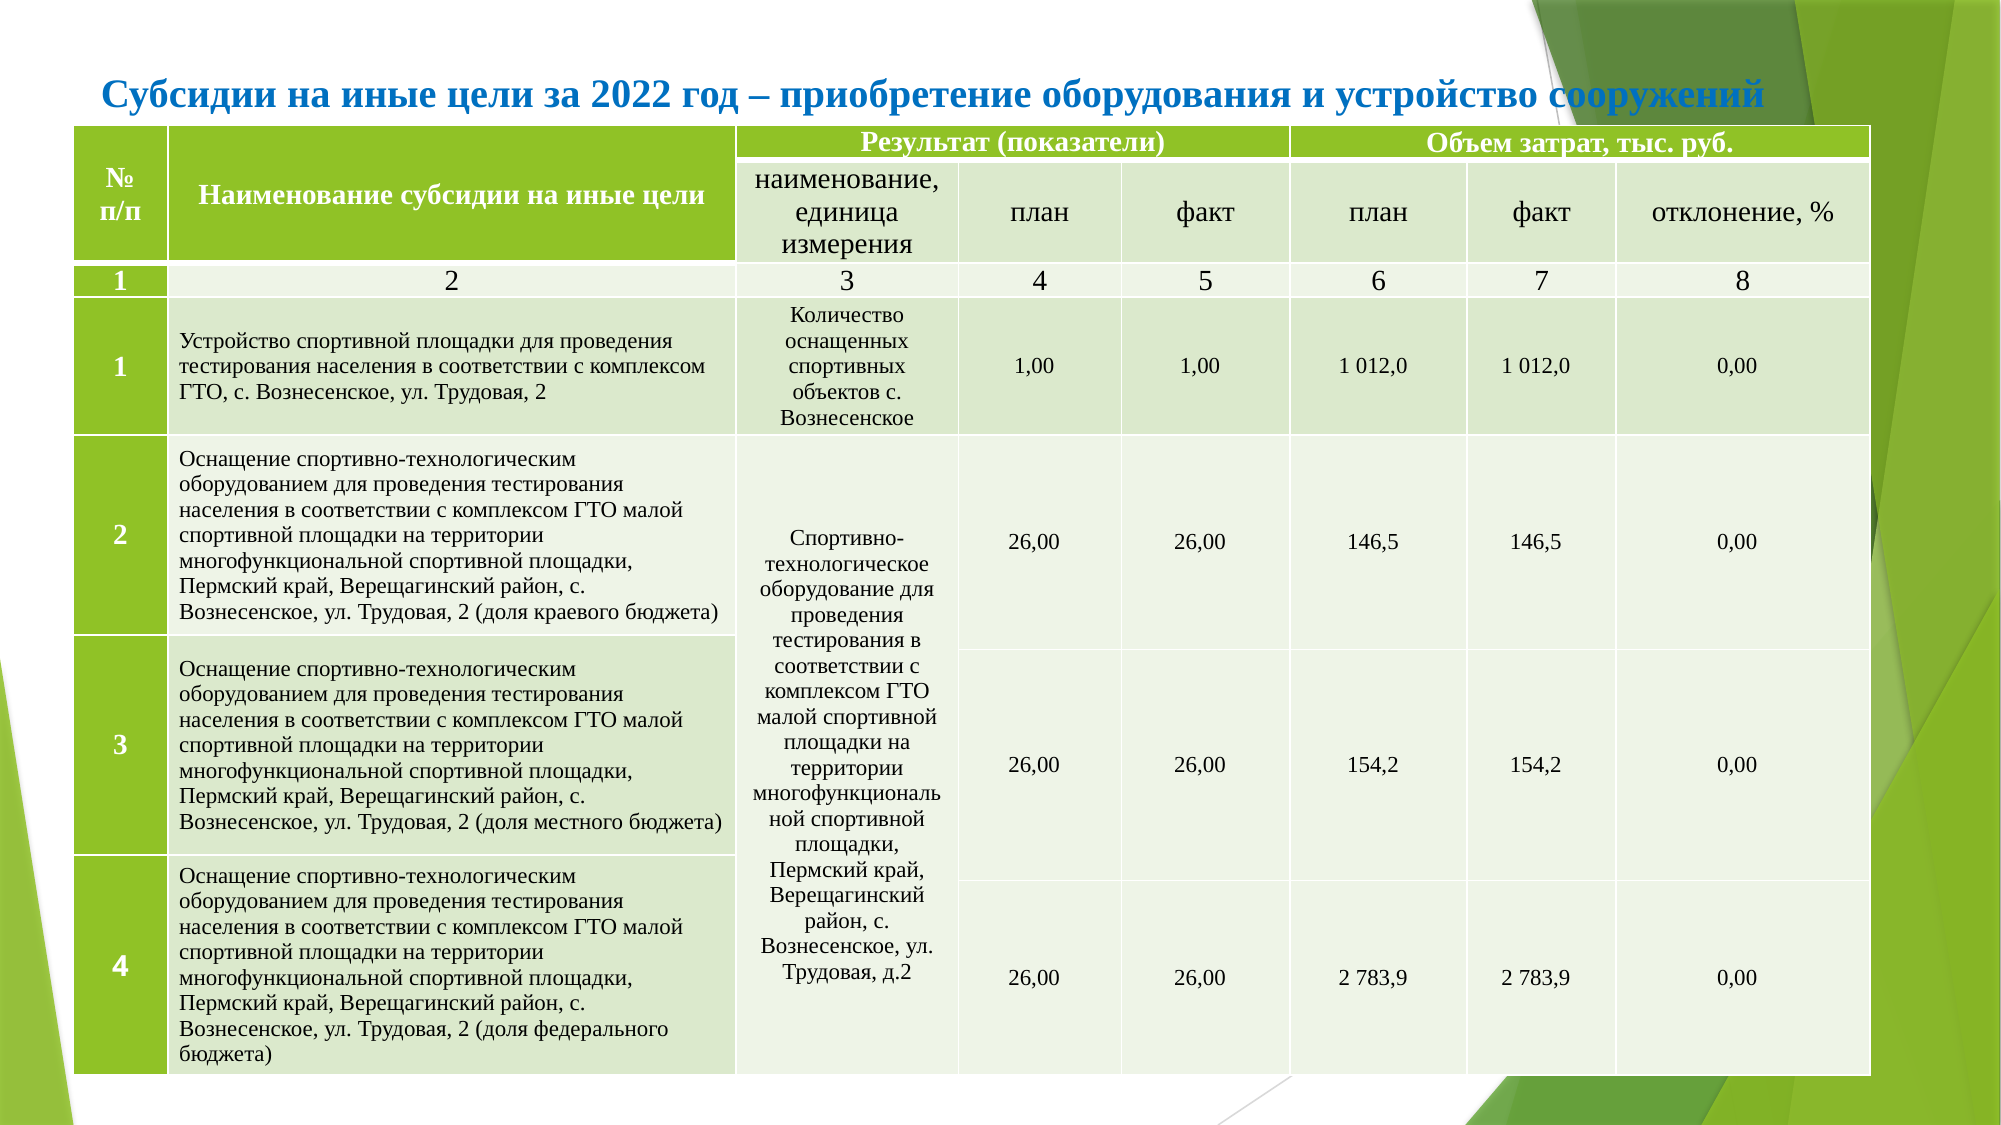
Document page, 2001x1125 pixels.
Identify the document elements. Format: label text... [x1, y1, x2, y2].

table_cell 2 783,9 [1468, 881, 1615, 1074]
table_cell 4 [74, 856, 167, 1074]
table_cell 3 [74, 636, 167, 854]
table_cell 2 [169, 266, 735, 296]
table_cell 4 [959, 264, 1121, 296]
table_cell 26,00 [959, 881, 1121, 1074]
table_cell 1 [74, 266, 167, 296]
table_cell 2 [74, 436, 167, 634]
table_header № п/п [74, 126, 167, 260]
table_cell 154,2 [1468, 650, 1615, 880]
title Субсидии на иные цели за 2022 год – приобретение оборудования и устройство сооружений [85, 59, 1811, 125]
table_header Результат (показатели) [737, 126, 1289, 157]
table_cell Оснащение спортивно-технологическим оборудованием для проведения тестирования населения в соответствии с комплексом ГТО малой спортивной площадки на территории многофункциональной спортивной площадки, Пермский край, Верещагинский район, с. Вознесенское, ул. Трудовая, 2 (доля местного бюджета) [169, 636, 735, 854]
table_cell 146,5 [1468, 436, 1615, 649]
table_cell 146,5 [1291, 436, 1466, 649]
table_cell 1 012,0 [1468, 298, 1615, 434]
table_cell факт [1122, 163, 1289, 262]
table_cell Оснащение спортивно-технологическим оборудованием для проведения тестирования населения в соответствии с комплексом ГТО малой спортивной площадки на территории многофункциональной спортивной площадки, Пермский край, Верещагинский район, с. Вознесенское, ул. Трудовая, 2 (доля краевого бюджета) [169, 436, 735, 634]
table_cell 0,00 [1617, 881, 1869, 1074]
table_cell наименование, единица измерения [737, 163, 958, 262]
table_cell 26,00 [959, 650, 1121, 880]
table_cell 7 [1468, 264, 1615, 296]
table_cell факт [1468, 163, 1615, 262]
table_cell 6 [1291, 264, 1466, 296]
table_cell Оснащение спортивно-технологическим оборудованием для проведения тестирования населения в соответствии с комплексом ГТО малой спортивной площадки на территории многофункциональной спортивной площадки, Пермский край, Верещагинский район, с. Вознесенское, ул. Трудовая, 2 (доля федерального бюджета) [169, 856, 735, 1074]
table_header Наименование субсидии на иные цели [169, 126, 735, 260]
table_cell 1 [74, 298, 167, 434]
table_cell 1 012,0 [1291, 298, 1466, 434]
table_cell 0,00 [1617, 298, 1869, 434]
table_cell отклонение, % [1617, 163, 1869, 262]
table_cell 0,00 [1617, 436, 1869, 649]
table_cell Спортивно-технологическое оборудование для проведения тестирования в соответствии с комплексом ГТО малой спортивной площадки на территории многофункциональной спортивной площадки, Пермский край, Верещагинский район, с. Вознесенское, ул. Трудовая, д.2 [737, 436, 958, 1074]
table_cell план [1291, 163, 1466, 262]
table_cell 0,00 [1617, 650, 1869, 880]
table_cell 5 [1122, 264, 1289, 296]
table_cell Устройство спортивной площадки для проведения тестирования населения в соответствии с комплексом ГТО, с. Вознесенское, ул. Трудовая, 2 [169, 298, 735, 434]
table_cell 26,00 [1122, 650, 1289, 880]
table_cell 26,00 [959, 436, 1121, 649]
table_cell Количество оснащенных спортивных объектов с. Вознесенское [737, 298, 958, 434]
table_cell 3 [737, 264, 958, 296]
table_cell 26,00 [1122, 881, 1289, 1074]
table_cell 8 [1617, 264, 1869, 296]
table_cell 2 783,9 [1291, 881, 1466, 1074]
table_header Объем затрат, тыс. руб. [1291, 126, 1869, 157]
table_cell 1,00 [1122, 298, 1289, 434]
table_cell 1,00 [959, 298, 1121, 434]
table_cell 154,2 [1291, 650, 1466, 880]
table_cell план [959, 163, 1121, 262]
table_cell 26,00 [1122, 436, 1289, 649]
